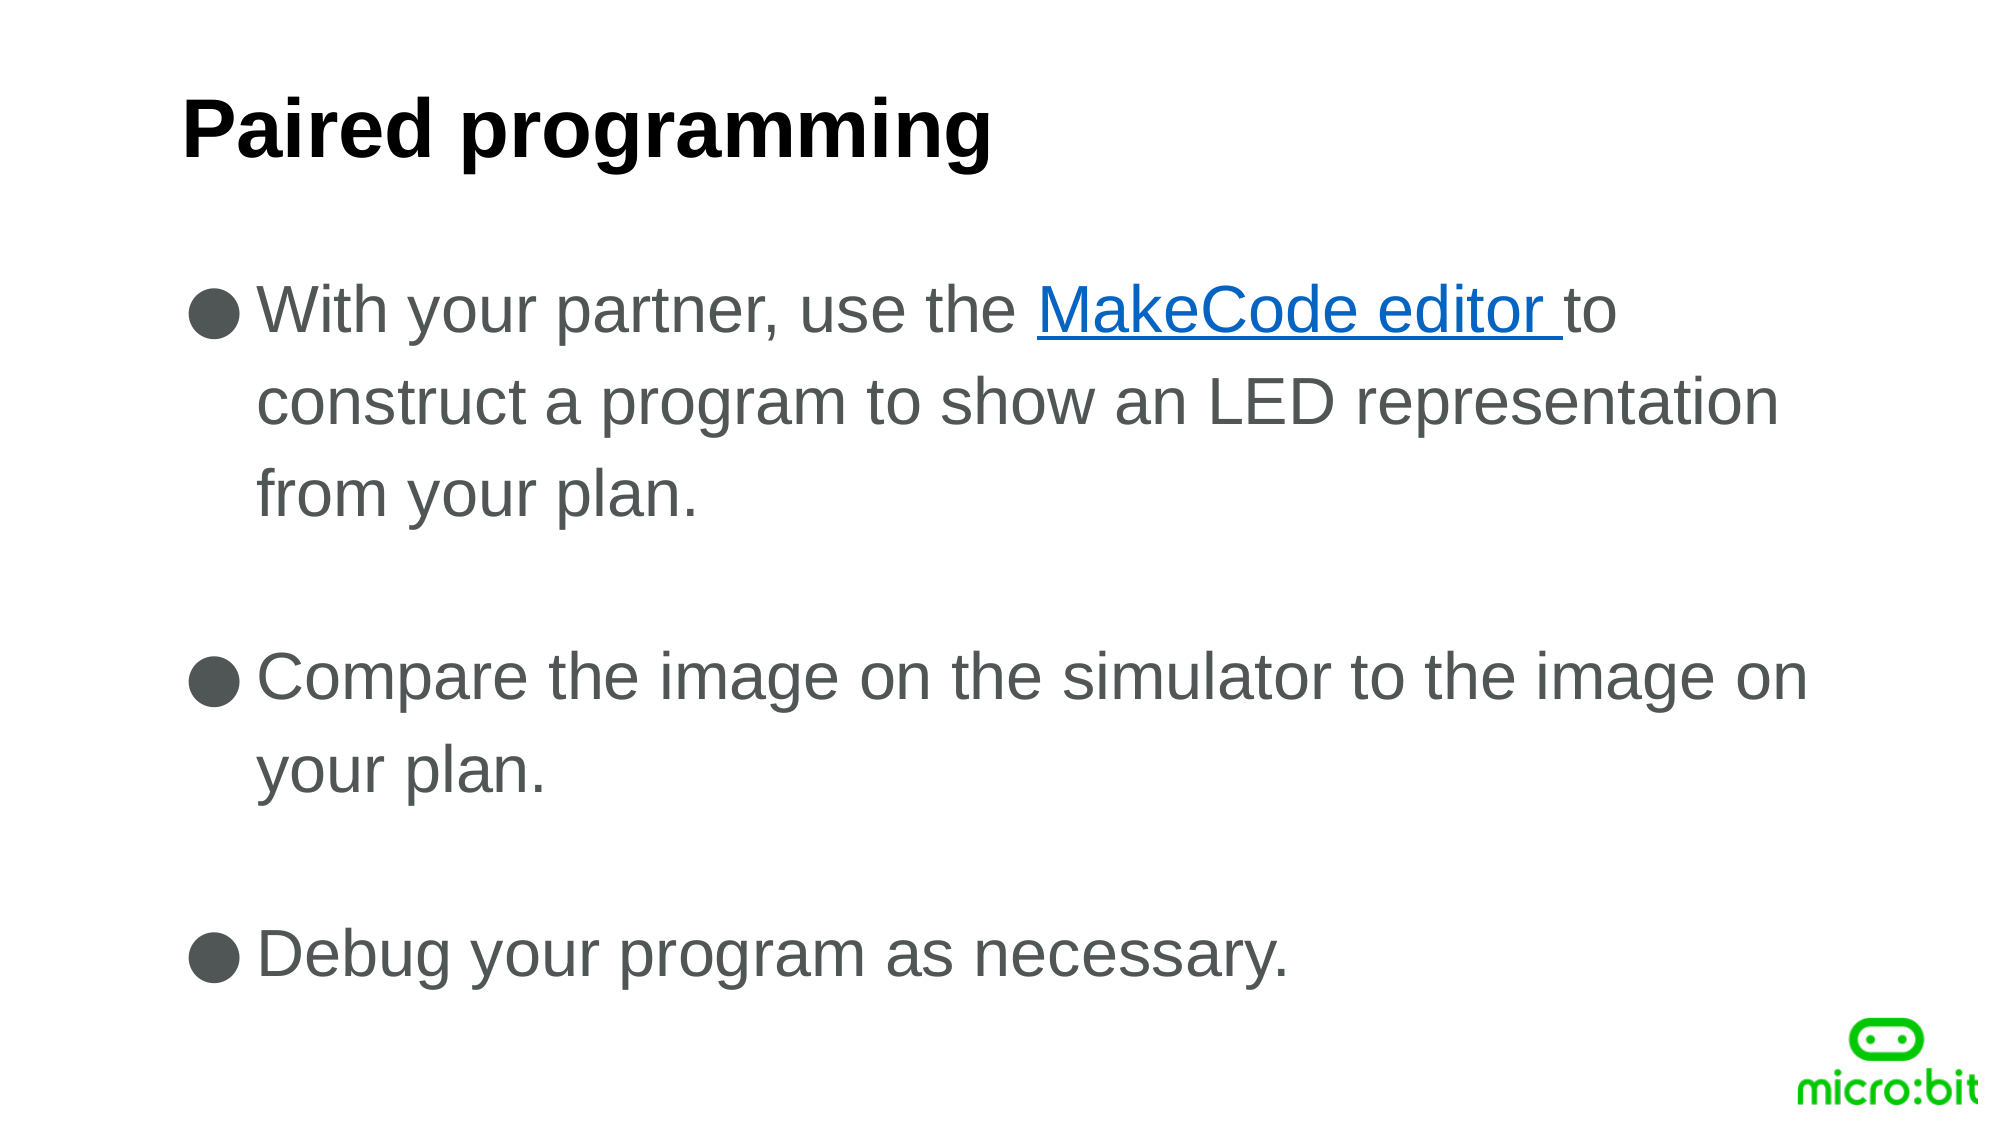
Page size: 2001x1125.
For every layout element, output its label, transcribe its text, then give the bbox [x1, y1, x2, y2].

text_box Paired programming With your partner, use the MakeCode editor to construct a program to show an LED representation from your plan. Compare the image on the simulator to the image on your plan. Debug your program as necessary. [166, 60, 1918, 884]
picture [1797, 1017, 1978, 1106]
